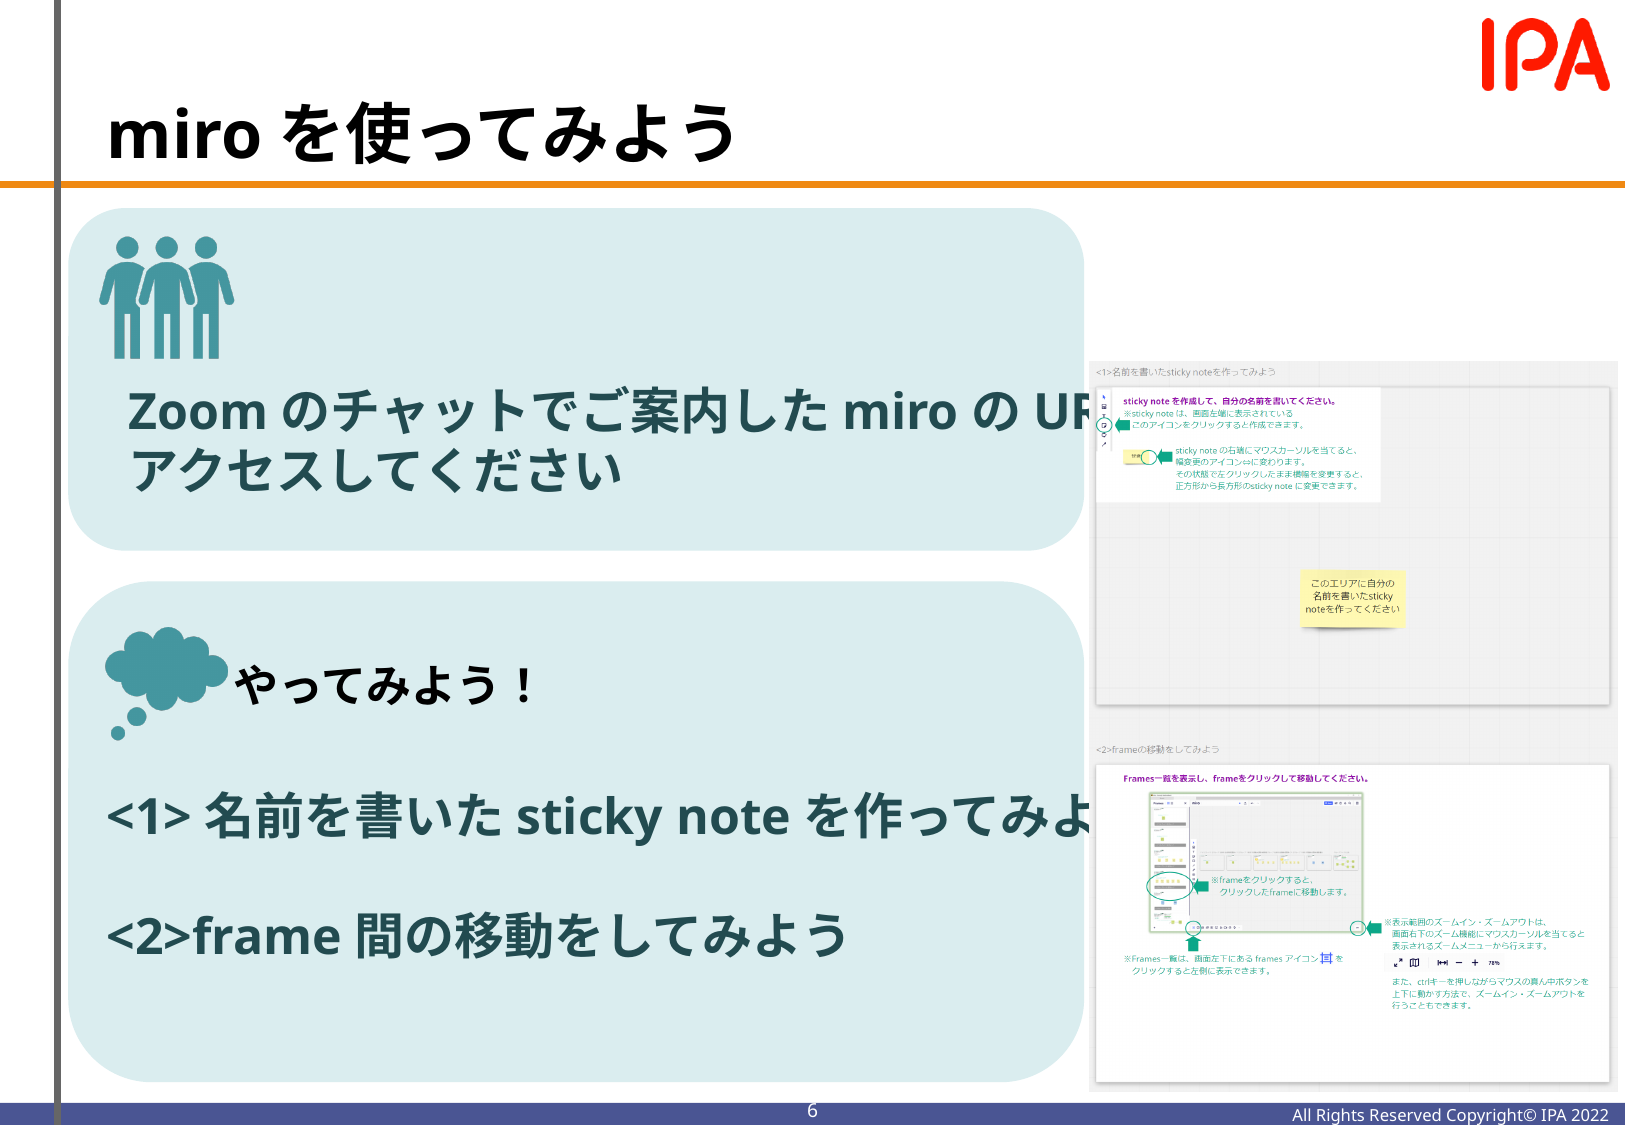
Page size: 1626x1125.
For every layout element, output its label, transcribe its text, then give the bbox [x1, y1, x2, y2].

text_box <1>名前を書いたsticky noteを作ってみよう <2>frame間の移動をしてみよう [91, 777, 242, 928]
text_box Zoomのチャットでご案内したmiroのURLに アクセスしてください [113, 372, 264, 523]
text_box All Rights Reserved Copyright© IPA 2022 [1225, 1097, 1625, 1125]
picture [1482, 18, 1610, 91]
text_box やってみよう！ [248, 649, 642, 719]
picture [91, 608, 243, 759]
slide_number 5 [756, 1094, 869, 1125]
text_box miroを使ってみよう [91, 84, 529, 167]
picture [91, 222, 243, 373]
picture [1089, 361, 1618, 1093]
text_box [68, 208, 1085, 551]
text_box [68, 581, 1084, 1083]
